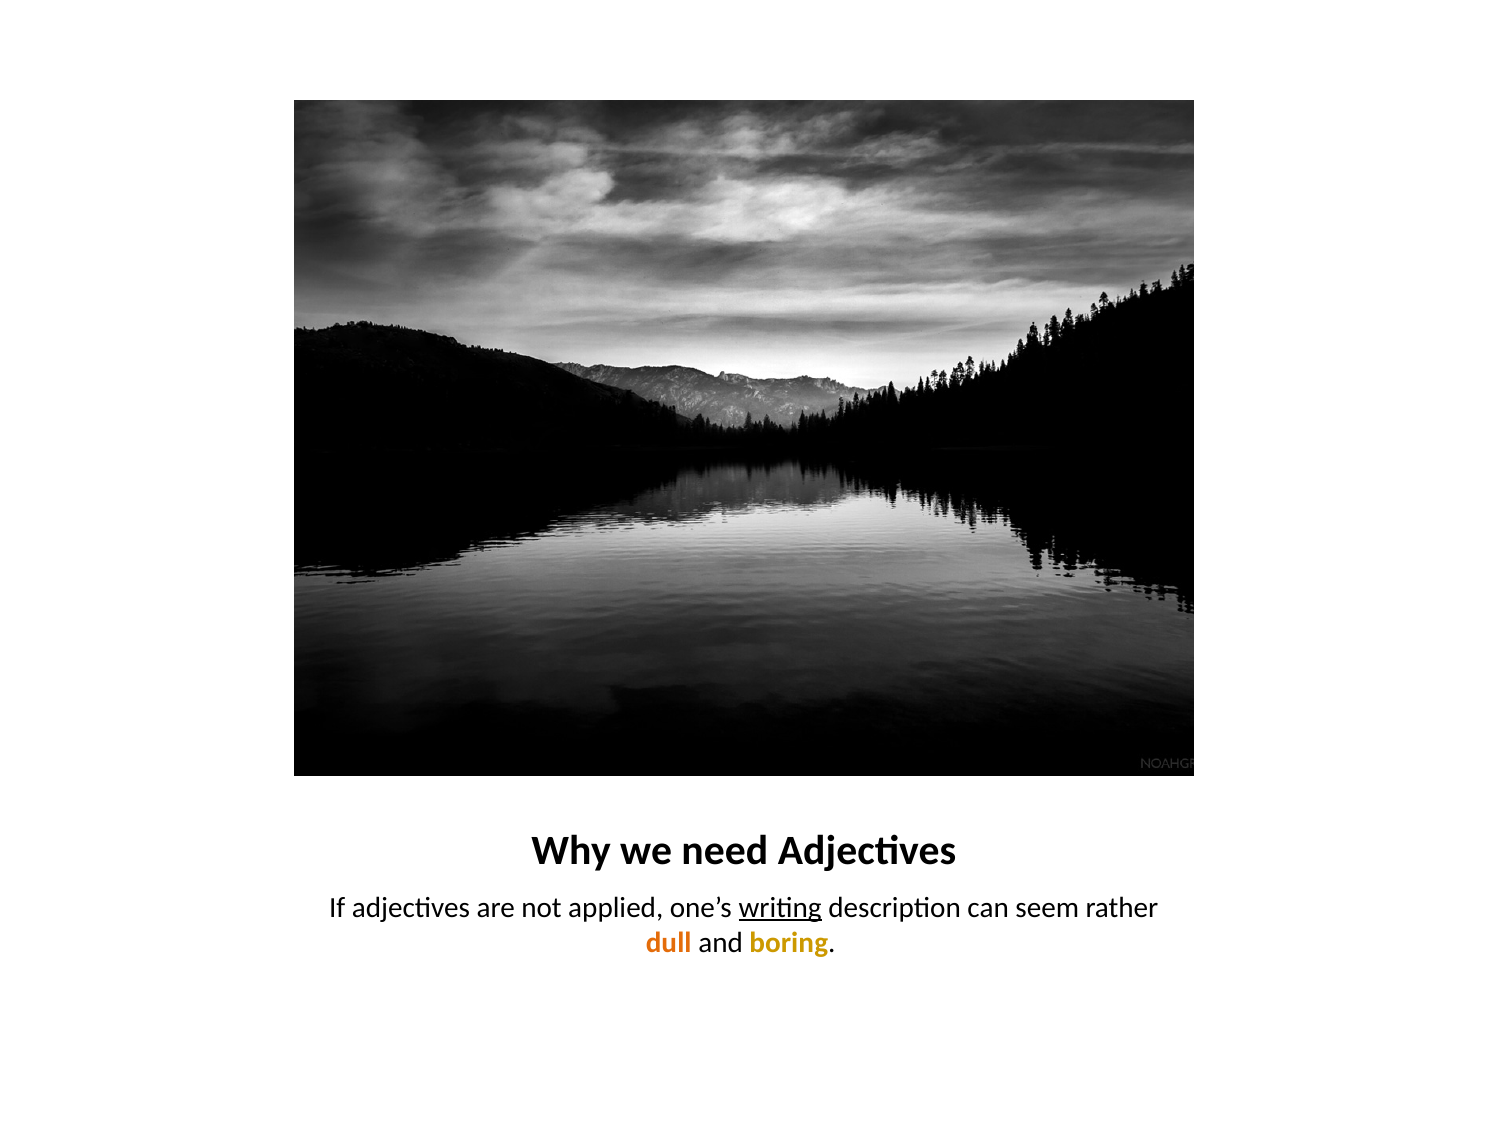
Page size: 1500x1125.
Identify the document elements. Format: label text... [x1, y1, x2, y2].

list If adjectives are not applied, one’s writing description can seem rather dull and boring. [294, 880, 1194, 1013]
title Why we need Adjectives [294, 787, 1194, 880]
picture [293, 100, 1195, 776]
